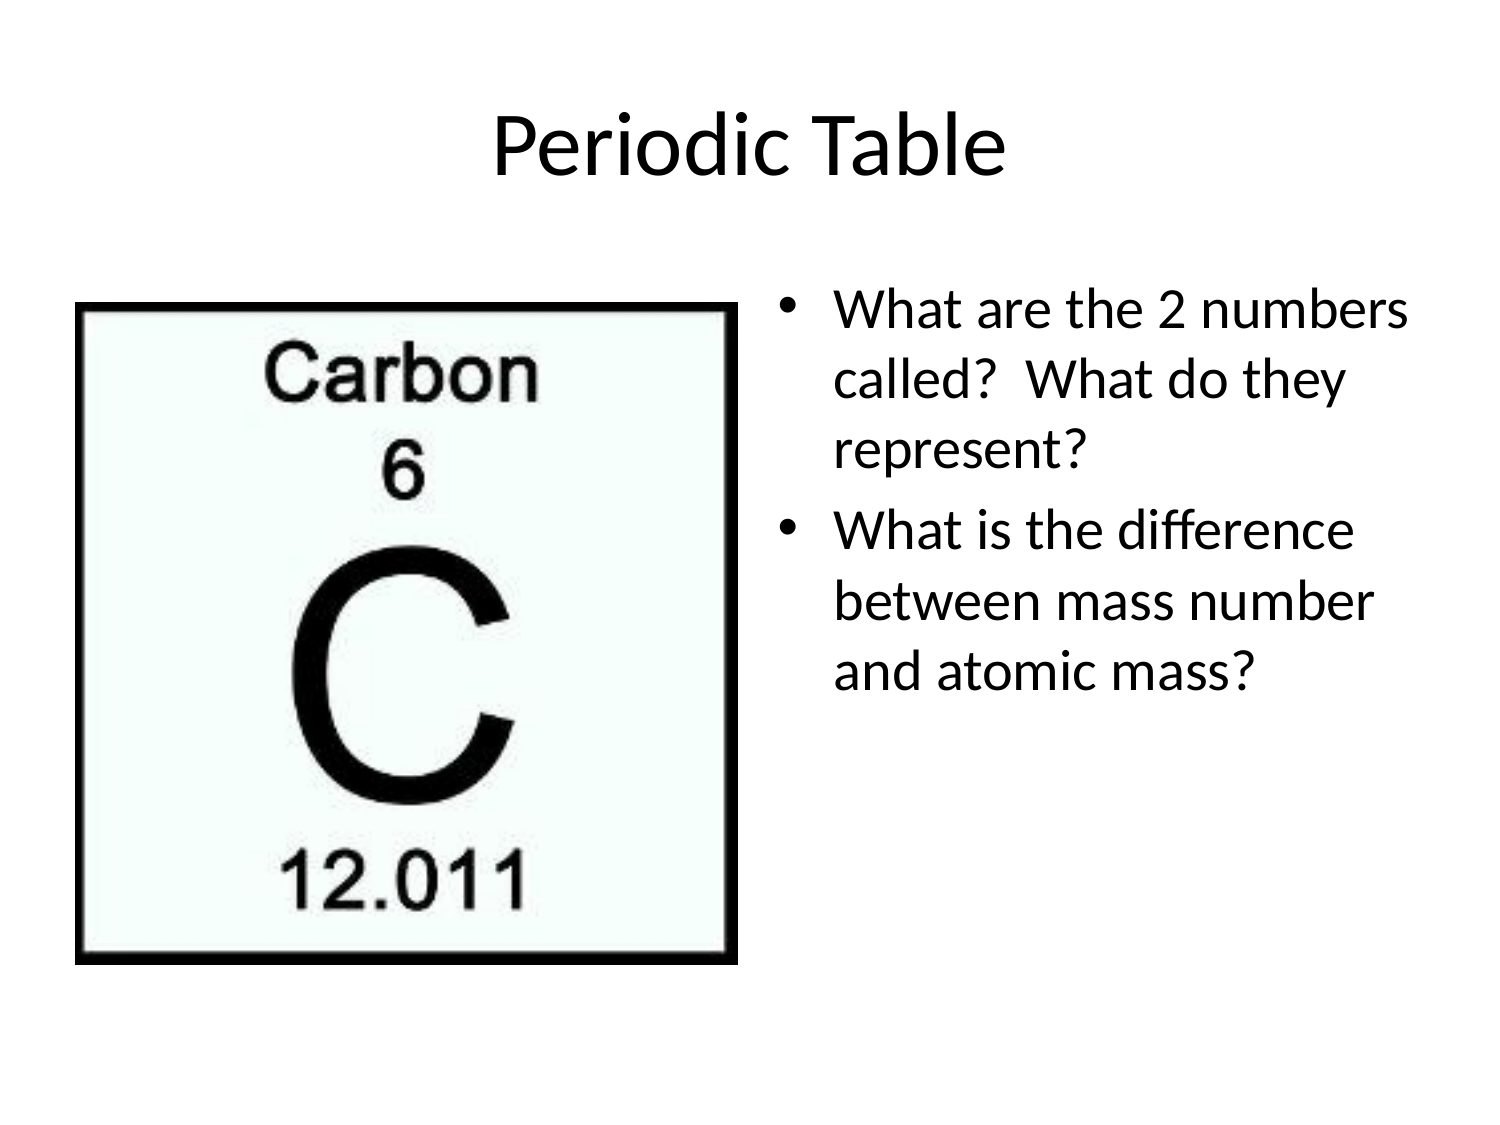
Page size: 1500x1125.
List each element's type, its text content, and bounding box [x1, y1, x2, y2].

list What are the 2 numbers called? What do they represent? What is the difference between mass number and atomic mass? [762, 262, 1425, 1005]
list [74, 262, 738, 1006]
title Periodic Table [75, 45, 1425, 233]
